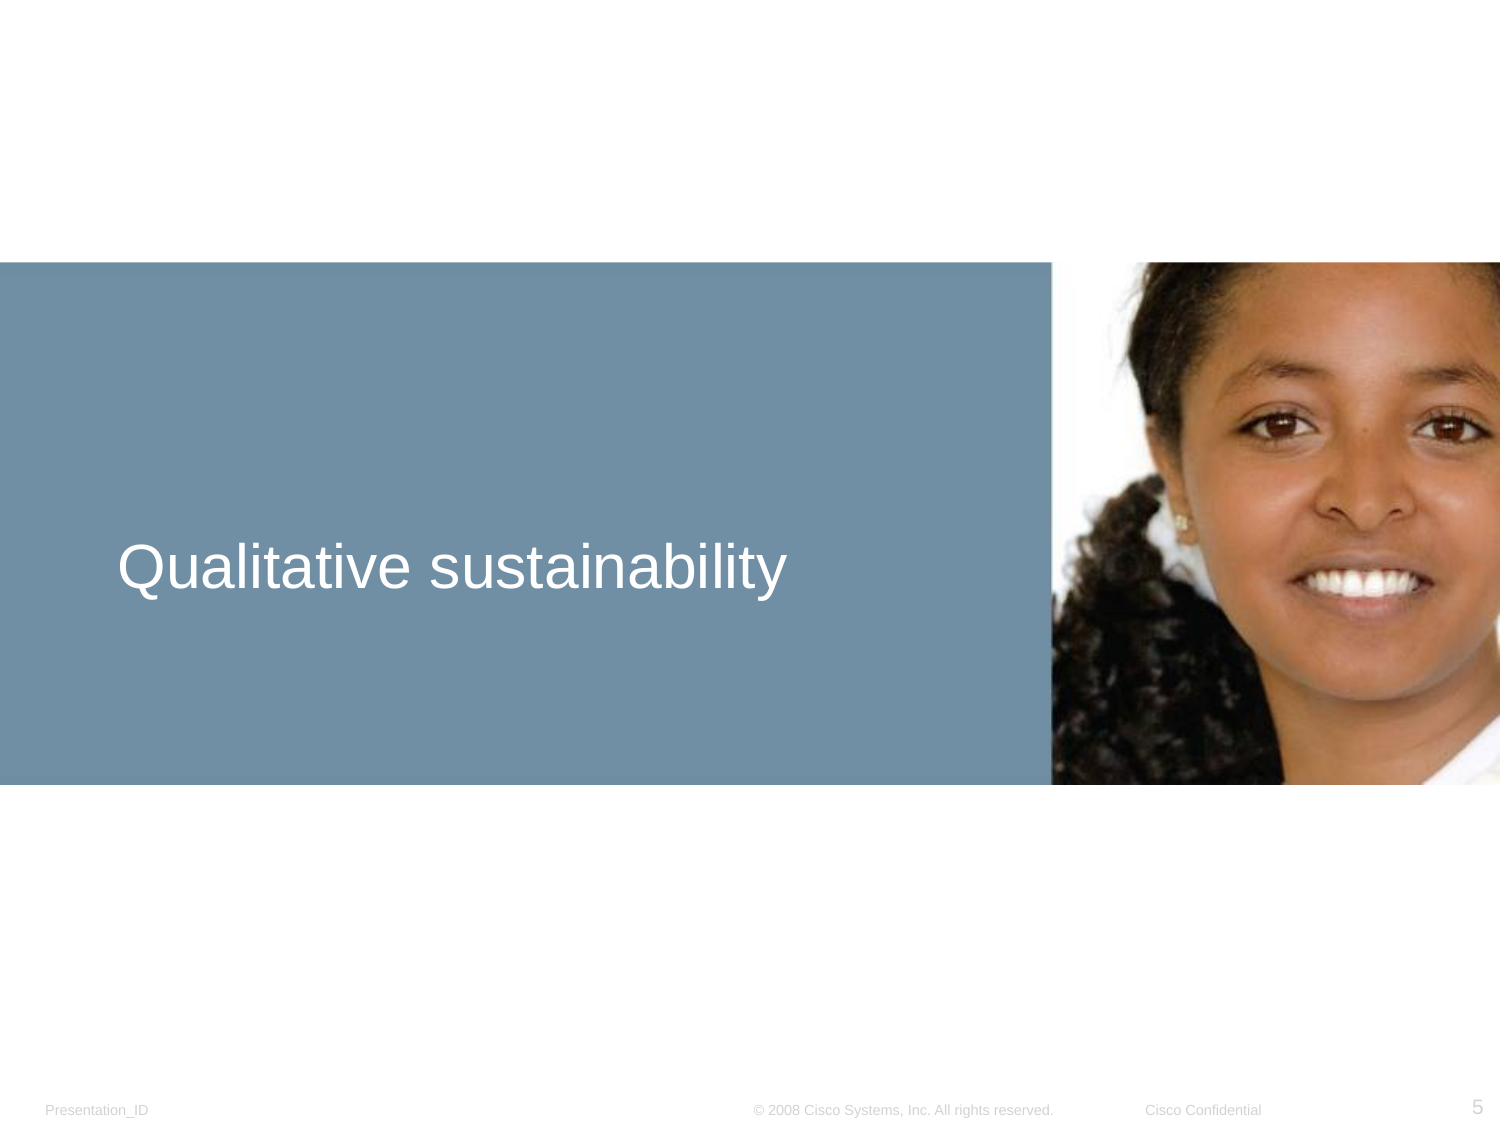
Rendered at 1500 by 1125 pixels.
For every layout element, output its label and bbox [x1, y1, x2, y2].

text_box [0, 0, 1500, 261]
picture [0, 262, 1500, 785]
